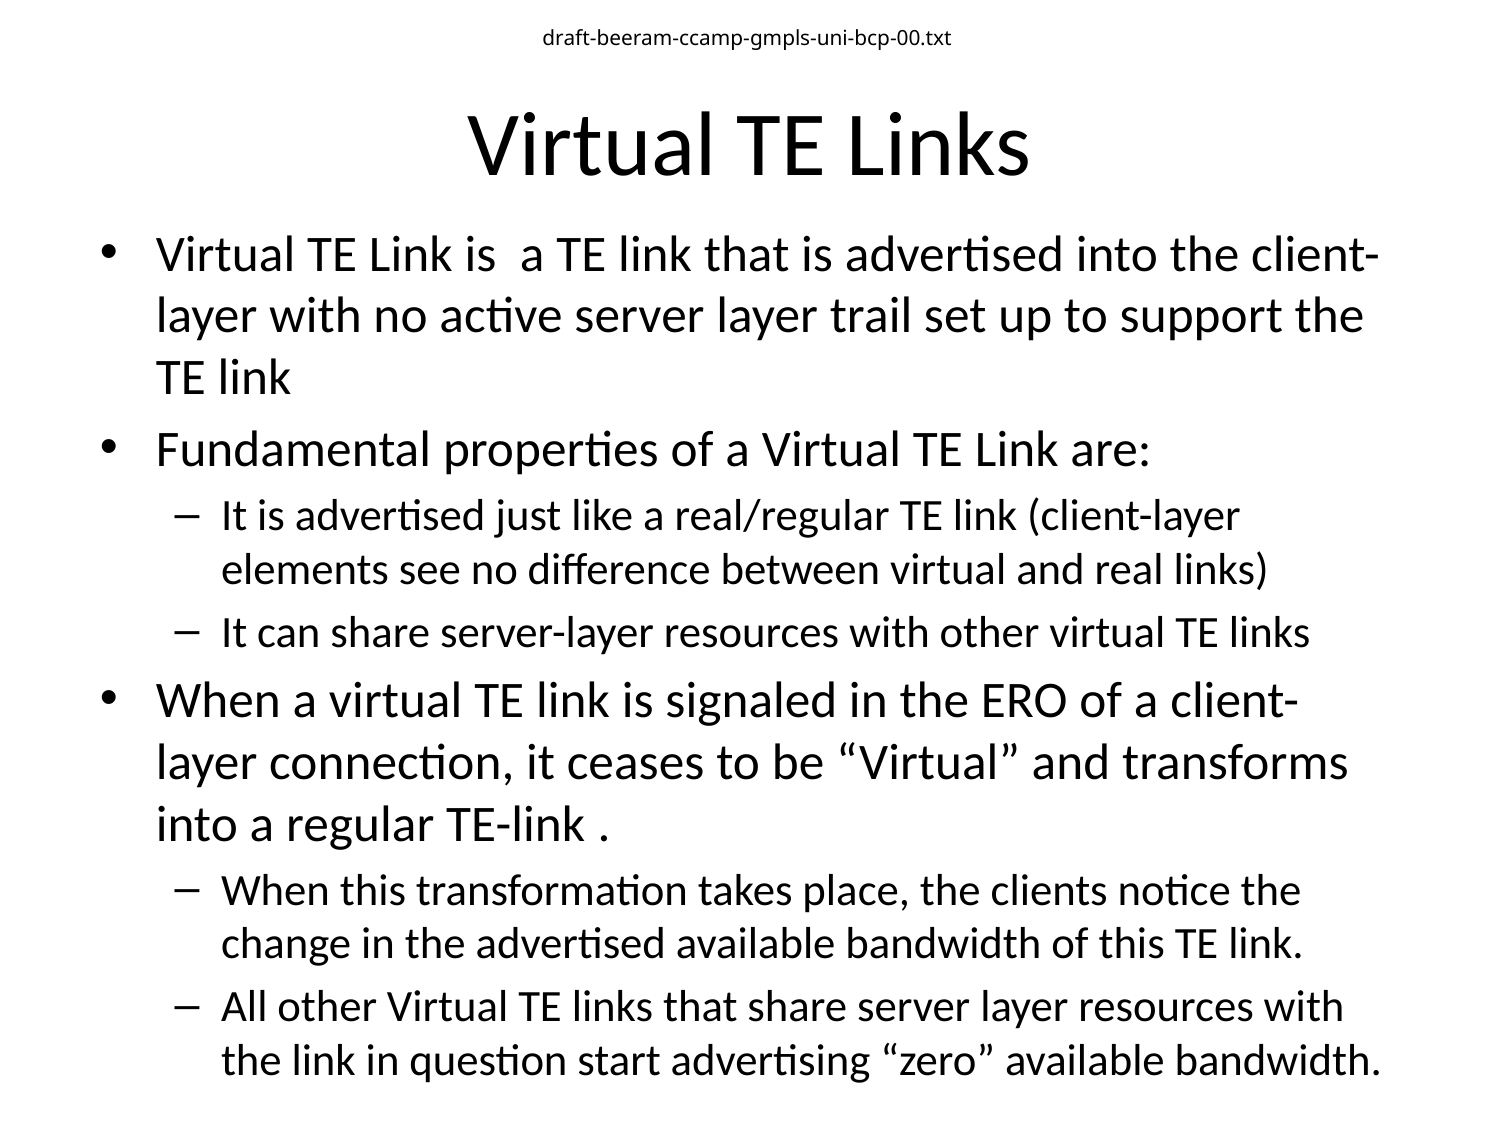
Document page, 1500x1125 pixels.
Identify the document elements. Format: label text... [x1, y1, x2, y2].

title Virtual TE Links [75, 45, 1425, 233]
list Virtual TE Link is a TE link that is advertised into the client-layer with no active server layer trail set up to support the TE link Fundamental properties of a Virtual TE Link are: It is advertised just like a real/regular TE link (client-layer elements see no difference between virtual and real links) It can share server-layer resources with other virtual TE links When a virtual TE link is signaled in the ERO of a client-layer connection, it ceases to be “Virtual” and transforms into a regular TE-link . When this transformation takes place, the clients notice the change in the advertised available bandwidth of this TE link. All other Virtual TE links that share server layer resources with the link in question start advertising “zero” available bandwidth. [85, 212, 1418, 1125]
text_box draft-beeram-ccamp-gmpls-uni-bcp-00.txt [527, 17, 973, 58]
